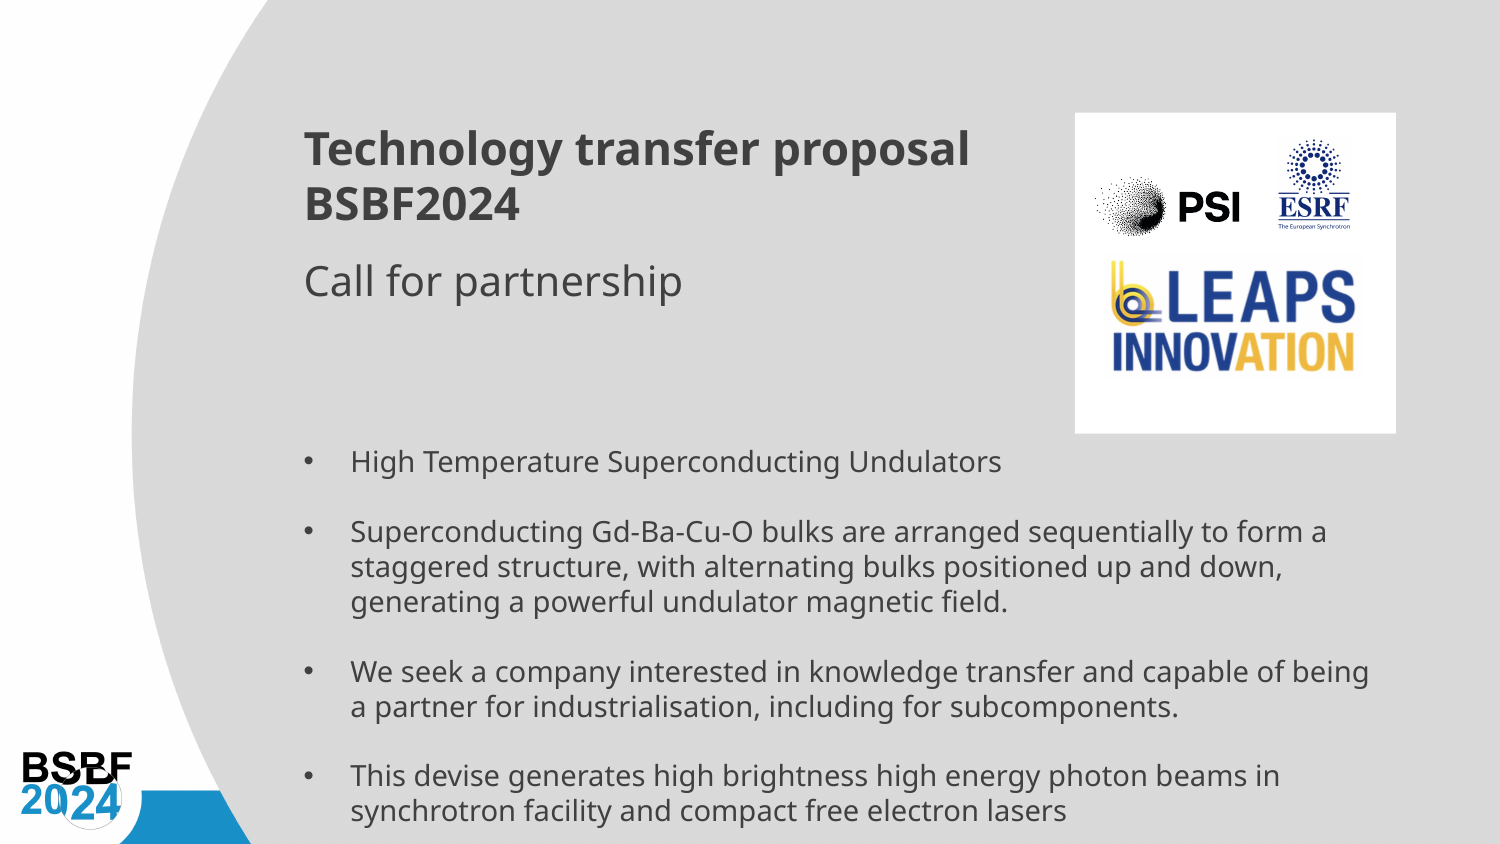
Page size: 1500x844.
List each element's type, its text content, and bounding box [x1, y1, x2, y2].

text_box [1074, 112, 1397, 435]
text_box Technology transfer proposal BSBF2024 Call for partnership [288, 112, 1131, 313]
picture [0, 0, 1500, 844]
text_box High Temperature Superconducting Undulators Superconducting Gd-Ba-Cu-O bulks are arranged sequentially to form a staggered structure, with alternating bulks positioned up and down, generating a powerful undulator magnetic field. We seek a company interested in knowledge transfer and capable of being a partner for industrialisation, including for subcomponents. This devise generates high brightness high energy photon beams in synchrotron facility and compact free electron lasers [288, 435, 1397, 836]
